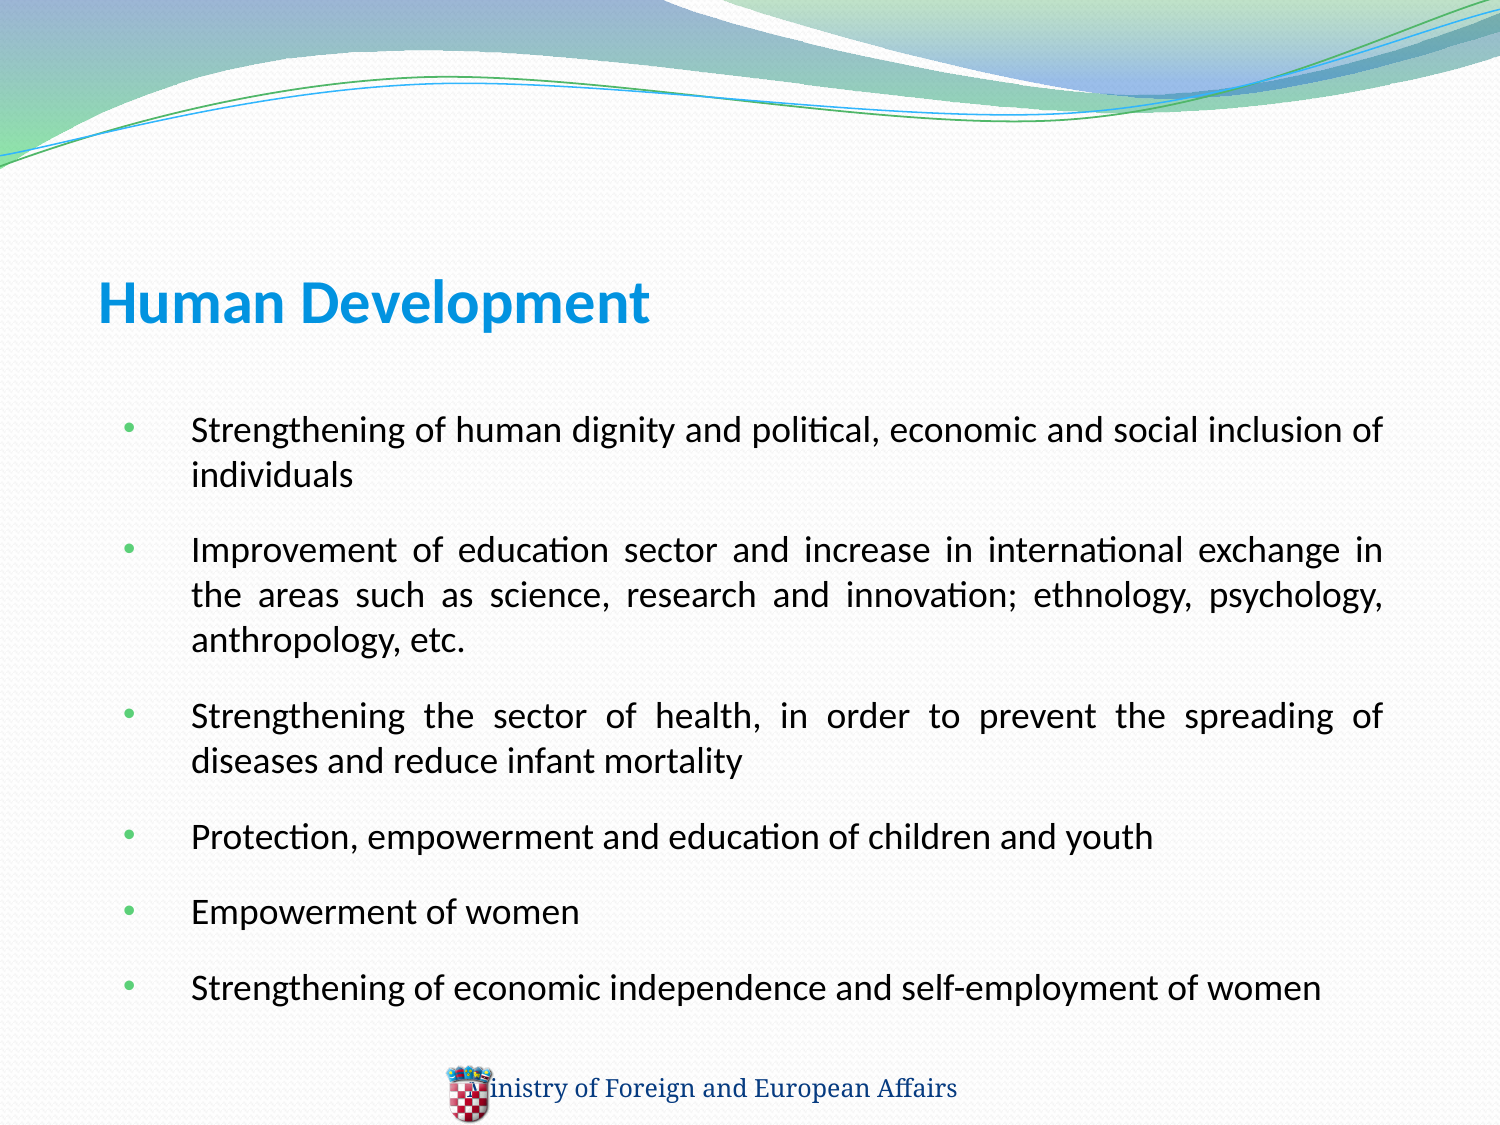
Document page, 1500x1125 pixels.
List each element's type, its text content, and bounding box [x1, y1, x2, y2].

list Strengthening of human dignity and political, economic and social inclusion of individuals Improvement of education sector and increase in international exchange in the areas such as science, research and innovation; ethnology, psychology, anthropology, etc. Strengthening the sector of health, in order to prevent the spreading of diseases and reduce infant mortality Protection, empowerment and education of children and youth Empowerment of women Strengthening of economic independence and self-employment of women [100, 397, 1400, 1024]
picture [444, 1062, 495, 1125]
title Human Development [98, 184, 1500, 336]
footer Ministry of Foreign and European Affairs [437, 1042, 988, 1103]
